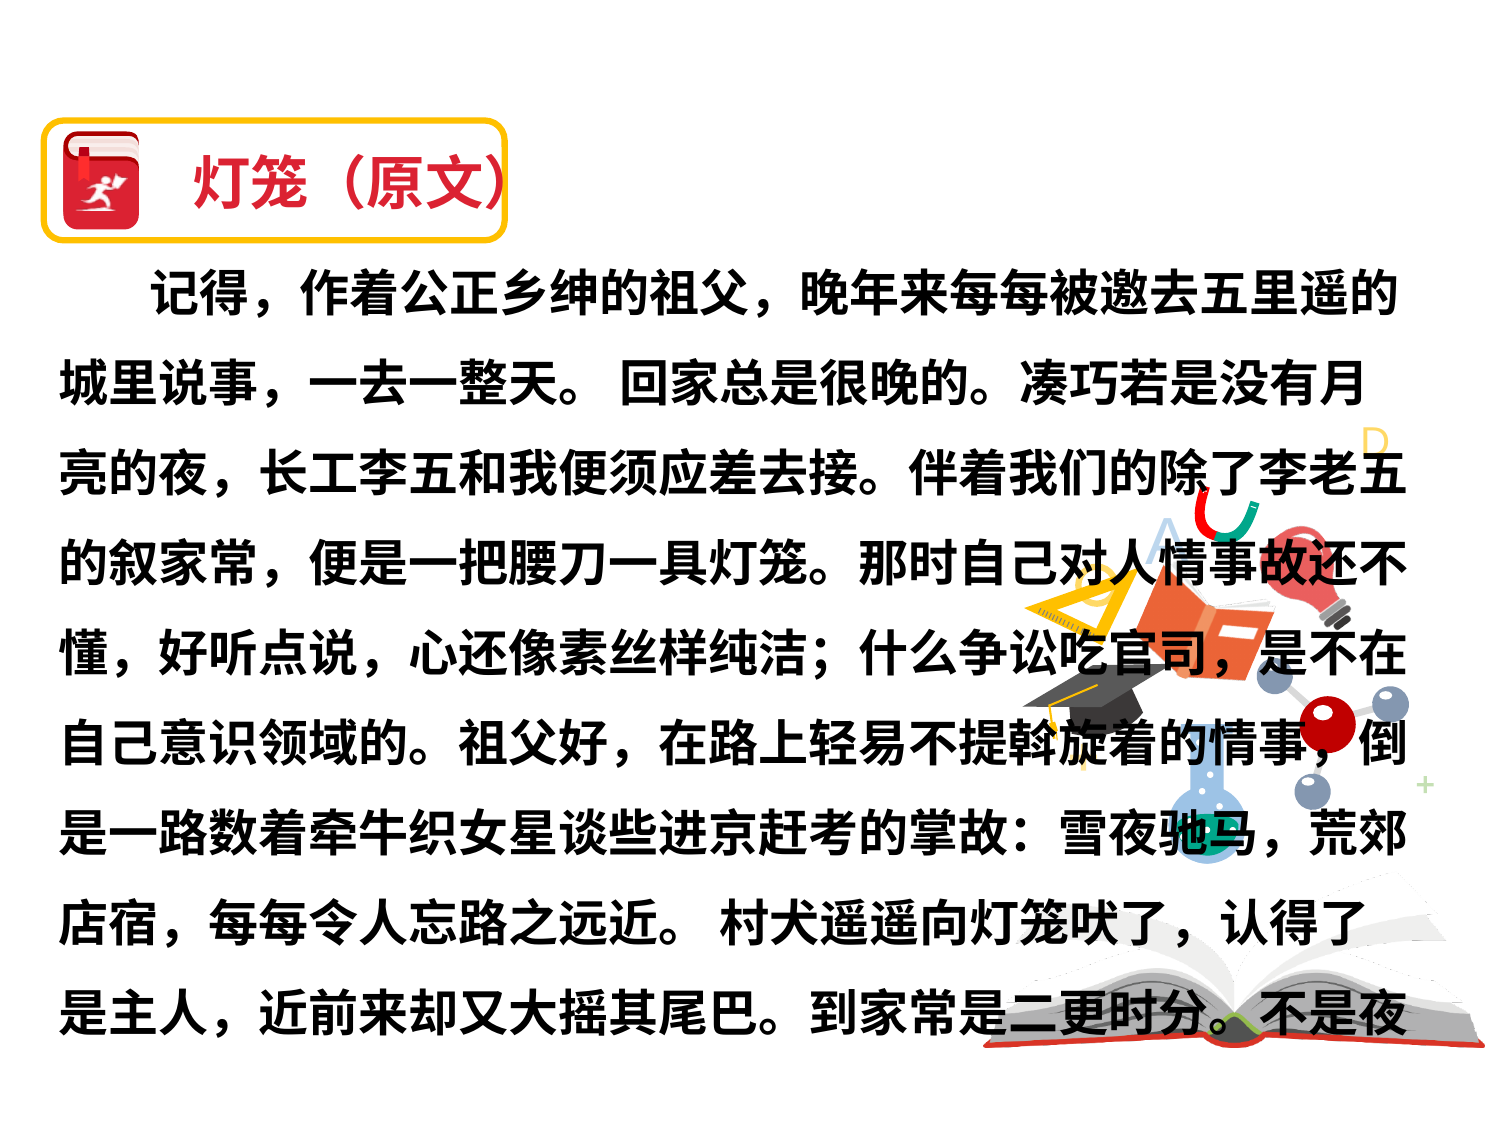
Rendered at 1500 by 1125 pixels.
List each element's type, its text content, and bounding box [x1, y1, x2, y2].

text_box 记得，作着公正乡绅的祖父，晚年来每每被邀去五里遥的城里说事，一去一整天。 回家总是很晚的。凑巧若是没有月亮的夜，长工李五和我便须应差去接。伴着我们的除了李老五的叙家常，便是一把腰刀一具灯笼。那时自己对人情事故还不懂，好听点说，心还像素丝样纯洁；什么争讼吃官司，是不在自己意识领域的。祖父好，在路上轻易不提斡旋着的情事，倒是一路数着牵牛织女星谈些进京赶考的掌故：雪夜驰马，荒郊店宿，每每令人忘路之远近。 村犬遥遥向灯笼吠了，认得了是主人，近前来却又大摇其尾巴。到家常是二更时分。不是夜 [43, 224, 1435, 1125]
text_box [43, 120, 557, 241]
picture [1435, 871, 1485, 1048]
